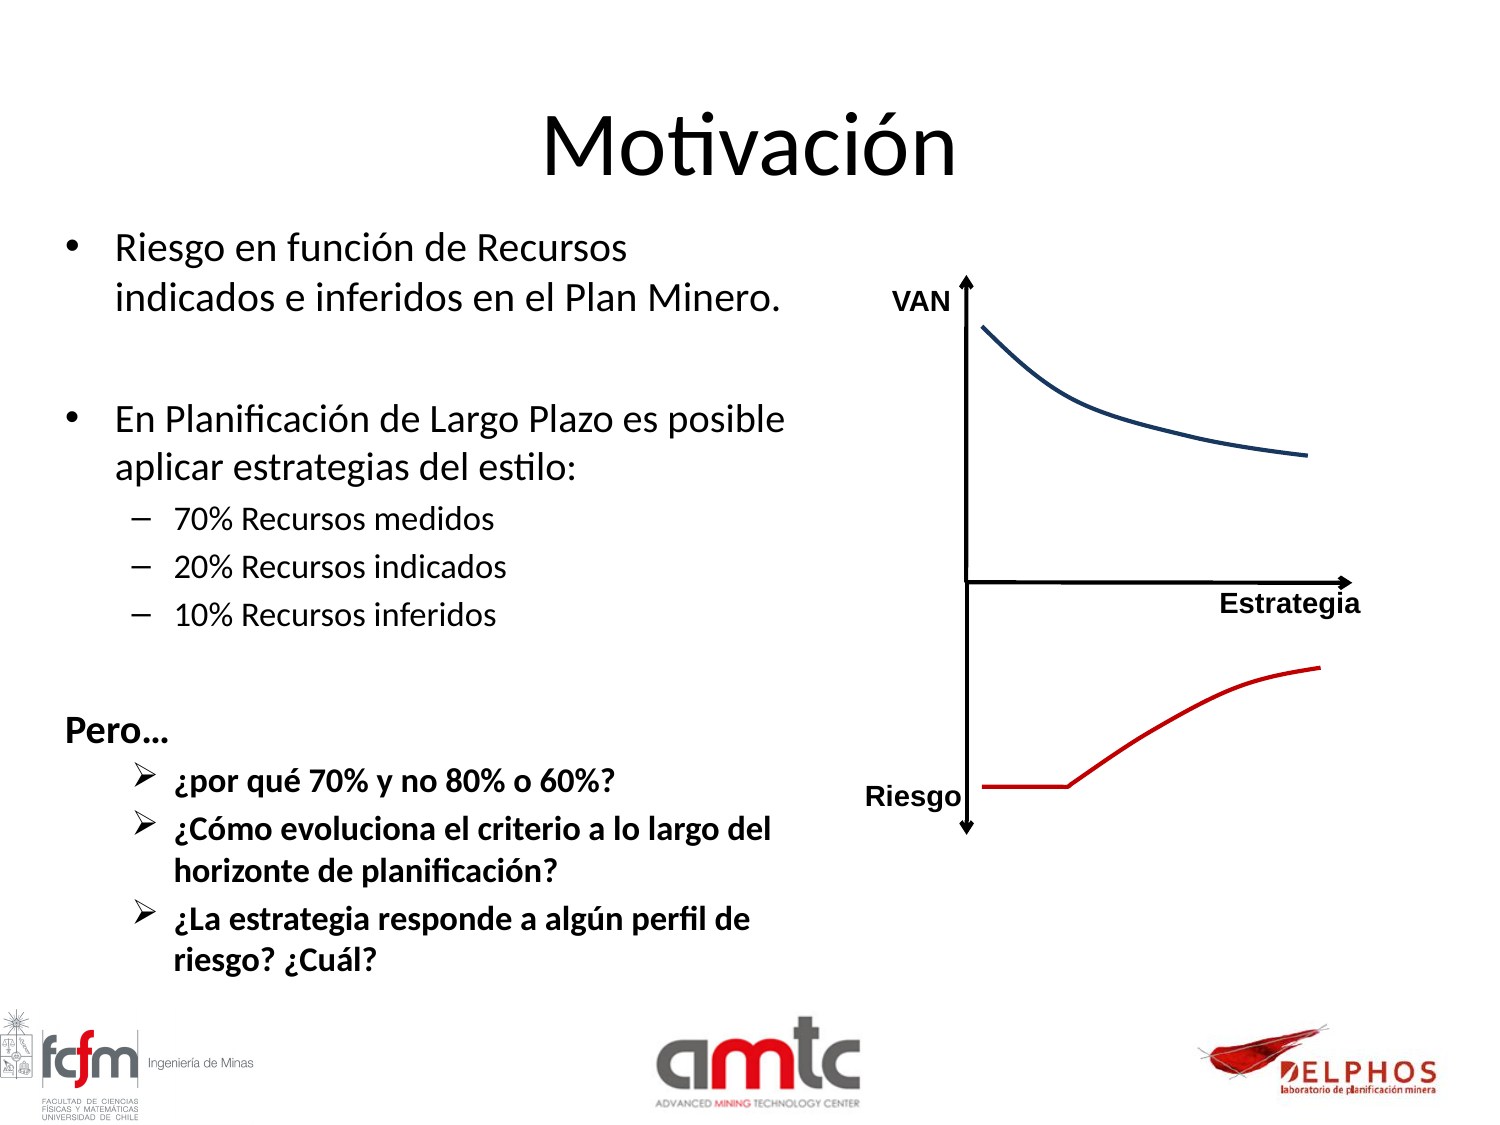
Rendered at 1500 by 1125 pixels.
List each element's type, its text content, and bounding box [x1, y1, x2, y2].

title Motivación [74, 44, 1426, 233]
picture [642, 1006, 876, 1125]
picture [1178, 1006, 1500, 1125]
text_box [849, 274, 1426, 836]
picture [0, 1006, 254, 1125]
list Riesgo en función de Recursos indicados e inferidos en el Plan Minero. En Planificación de Largo Plazo es posible aplicar estrategias del estilo: 70% Recursos medidos 20% Recursos indicados 10% Recursos inferidos Pero… ¿por qué 70% y no 80% o 60%? ¿Cómo evoluciona el criterio a lo largo del horizonte de planificación? ¿La estrategia responde a algún perfil de riesgo? ¿Cuál? [49, 212, 813, 1001]
